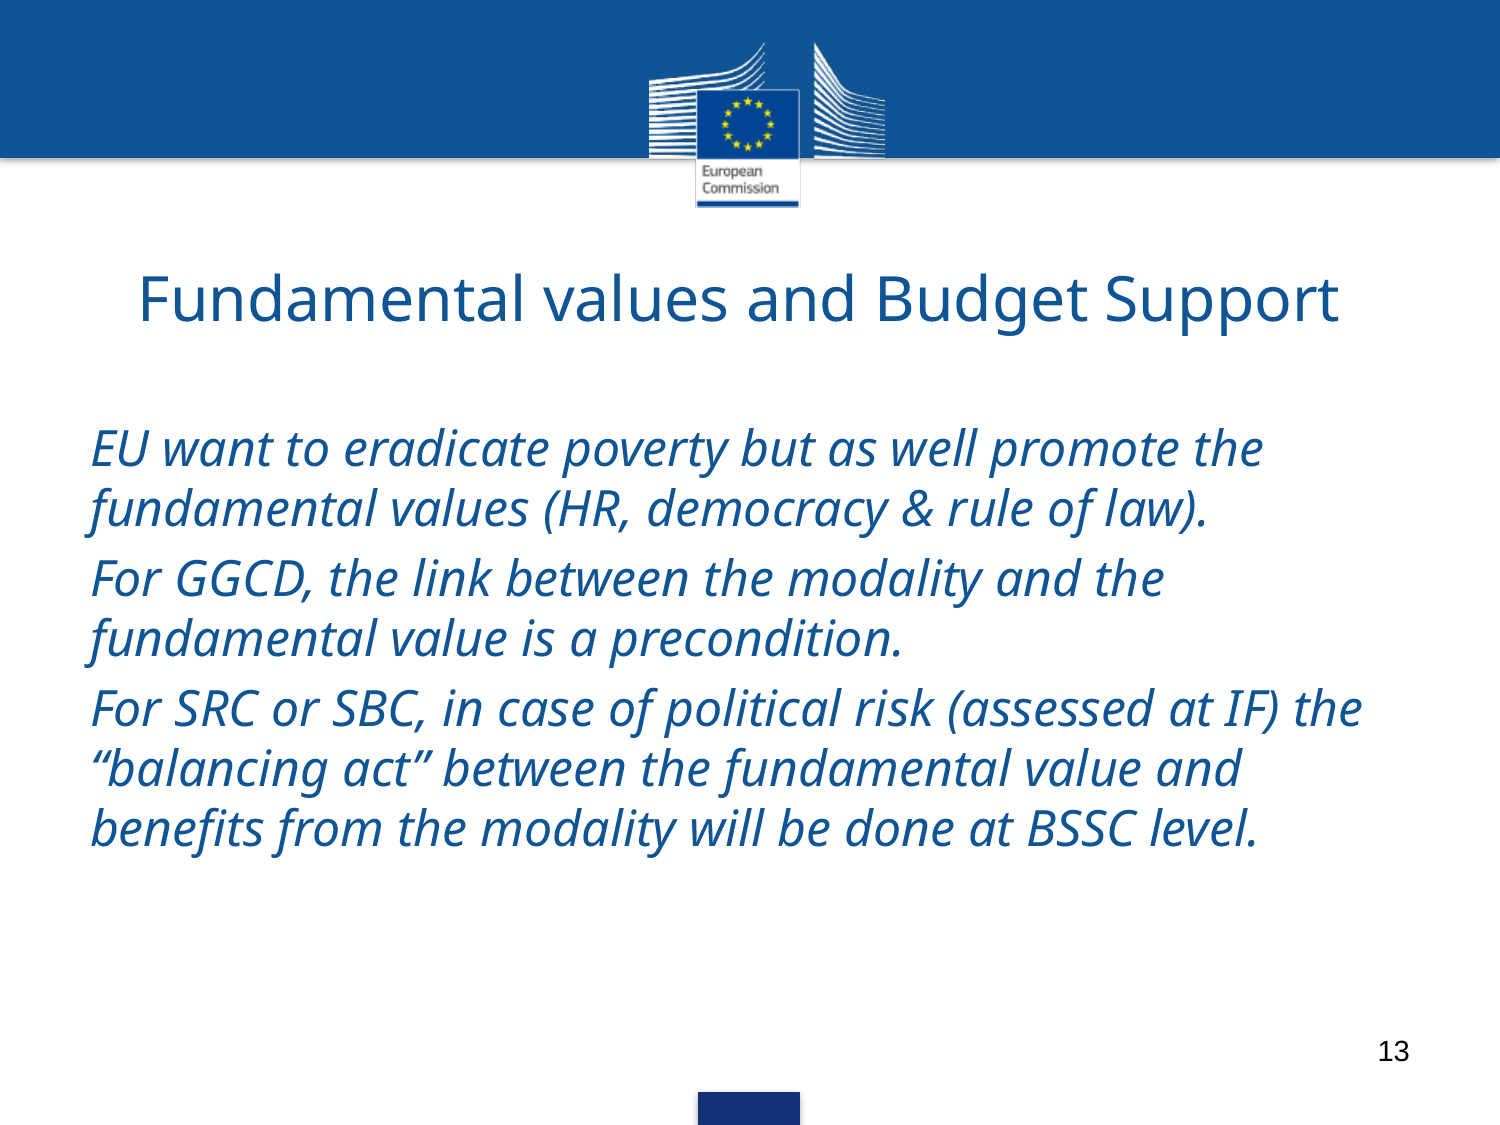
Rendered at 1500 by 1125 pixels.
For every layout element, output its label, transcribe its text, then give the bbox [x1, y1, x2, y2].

list EU want to eradicate poverty but as well promote the fundamental values (HR, democracy & rule of law). For GGCD, the link between the modality and the fundamental value is a precondition. For SRC or SBC, in case of political risk (assessed at IF) the “balancing act” between the fundamental value and benefits from the modality will be done at BSSC level. [75, 408, 1425, 988]
title Fundamental values and Budget Support [64, 219, 1415, 374]
slide_number 13 [1074, 1024, 1426, 1103]
picture [649, 42, 885, 208]
